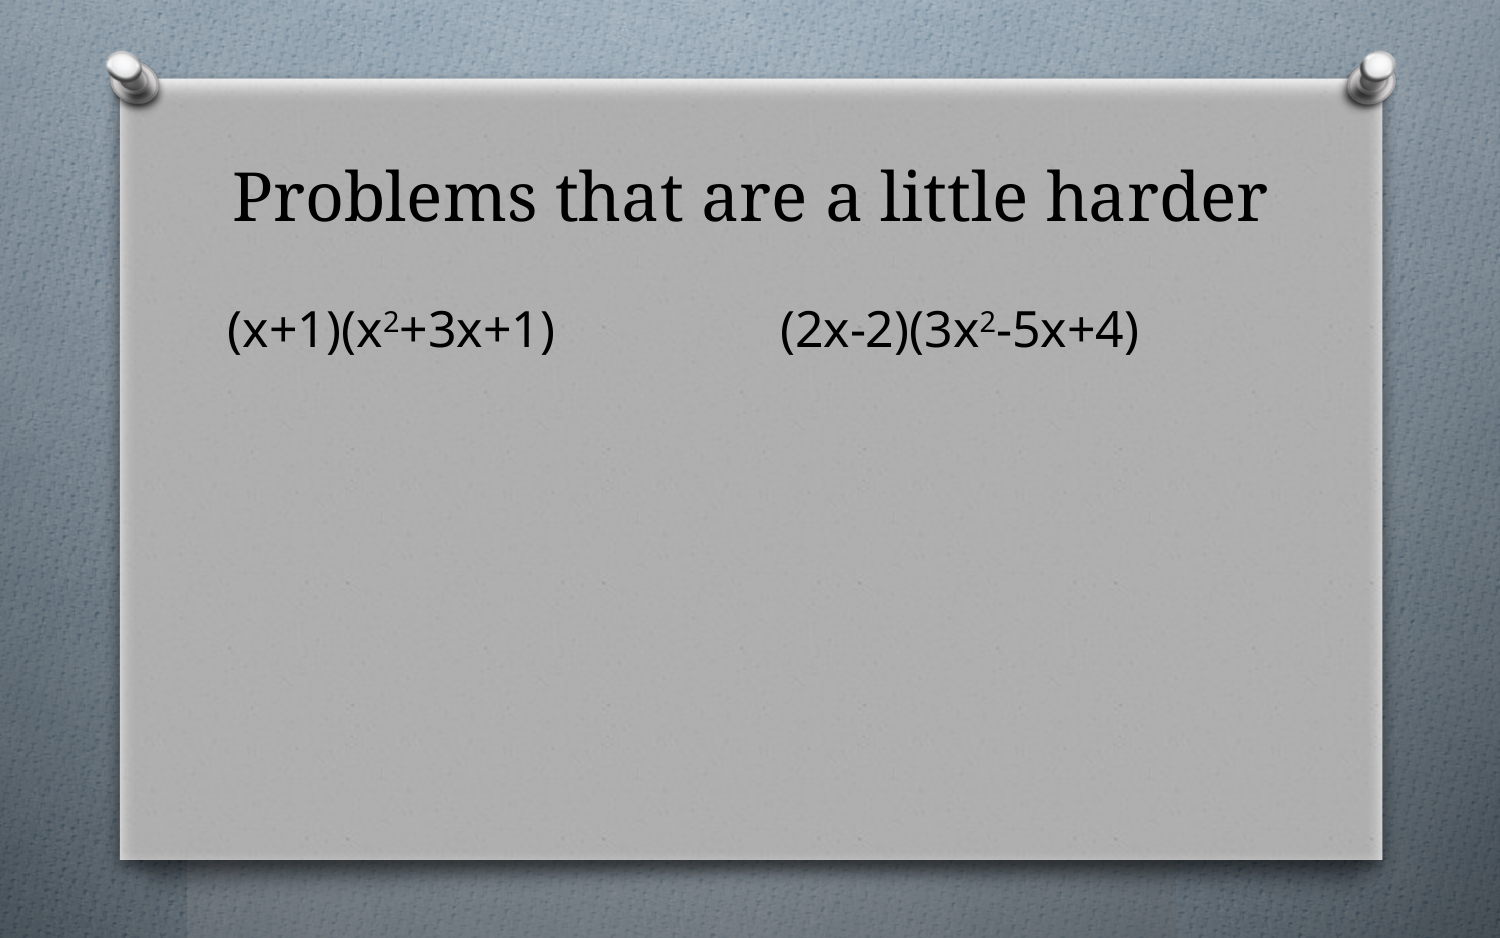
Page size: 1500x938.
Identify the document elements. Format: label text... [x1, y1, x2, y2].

list (x+1)(x2+3x+1) [213, 290, 738, 783]
title Problems that are a little harder [179, 111, 1323, 277]
picture [1321, 27, 1435, 132]
picture [78, 22, 194, 130]
list (2x-2)(3x2-5x+4) [765, 289, 1290, 783]
